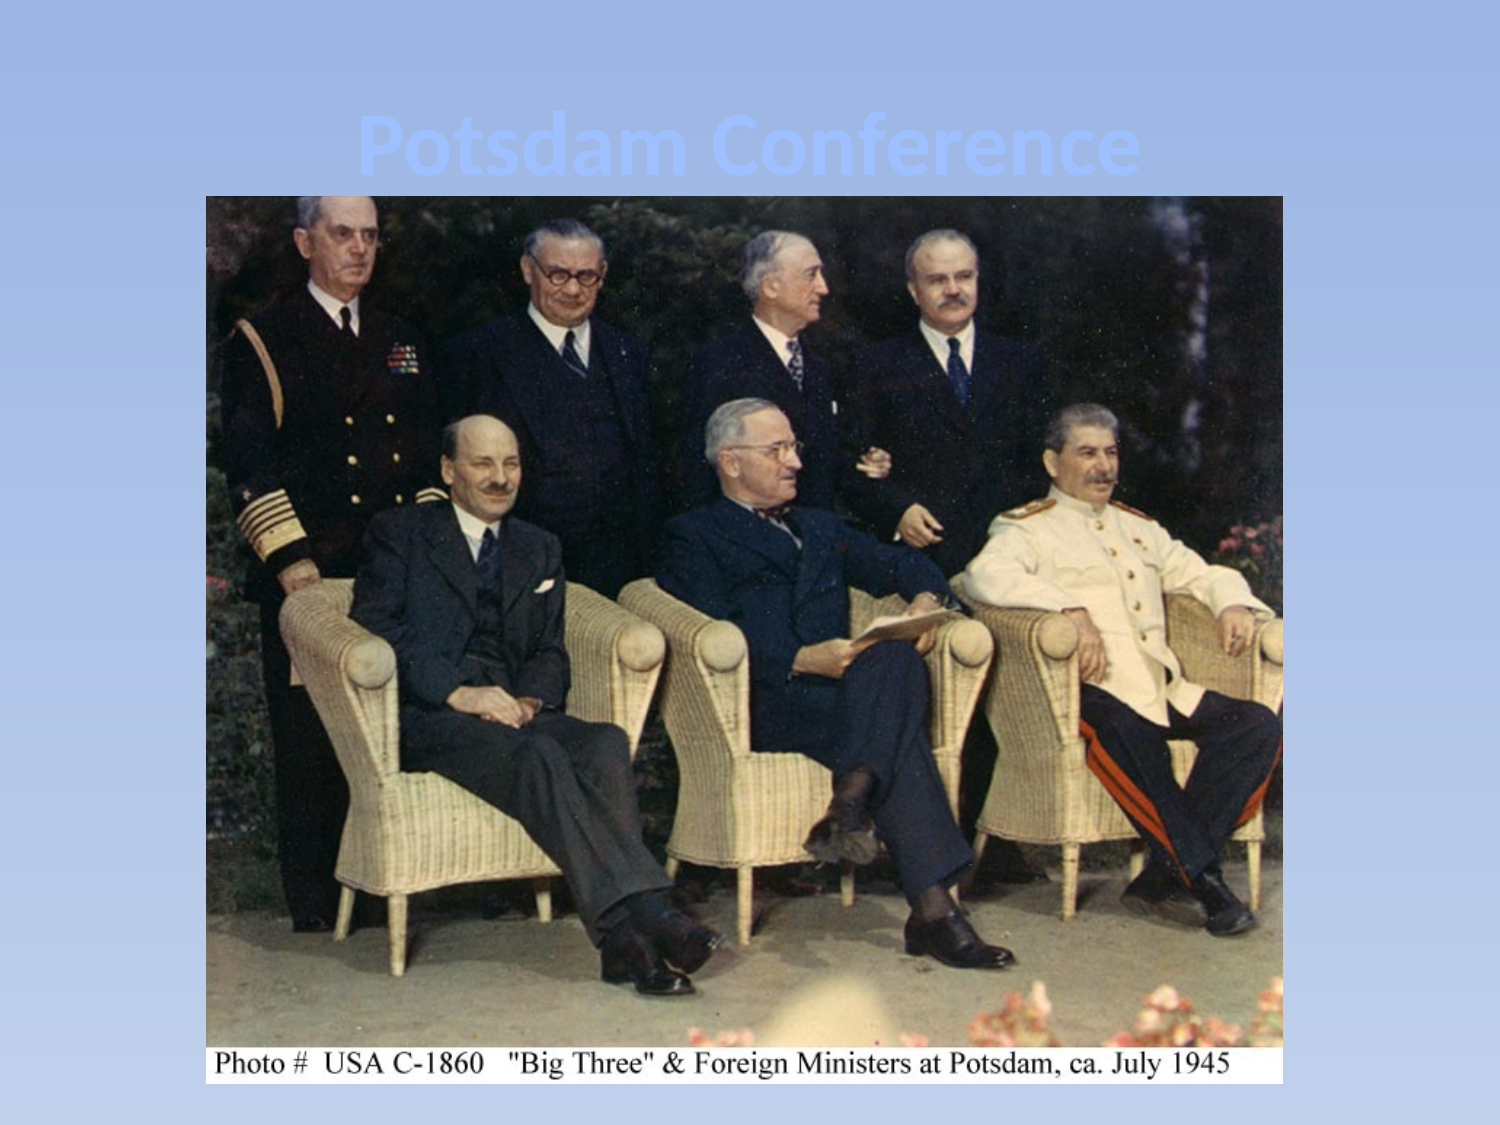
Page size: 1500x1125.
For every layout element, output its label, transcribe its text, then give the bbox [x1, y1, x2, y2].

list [206, 196, 1284, 1084]
title Potsdam Conference [75, 45, 1425, 233]
